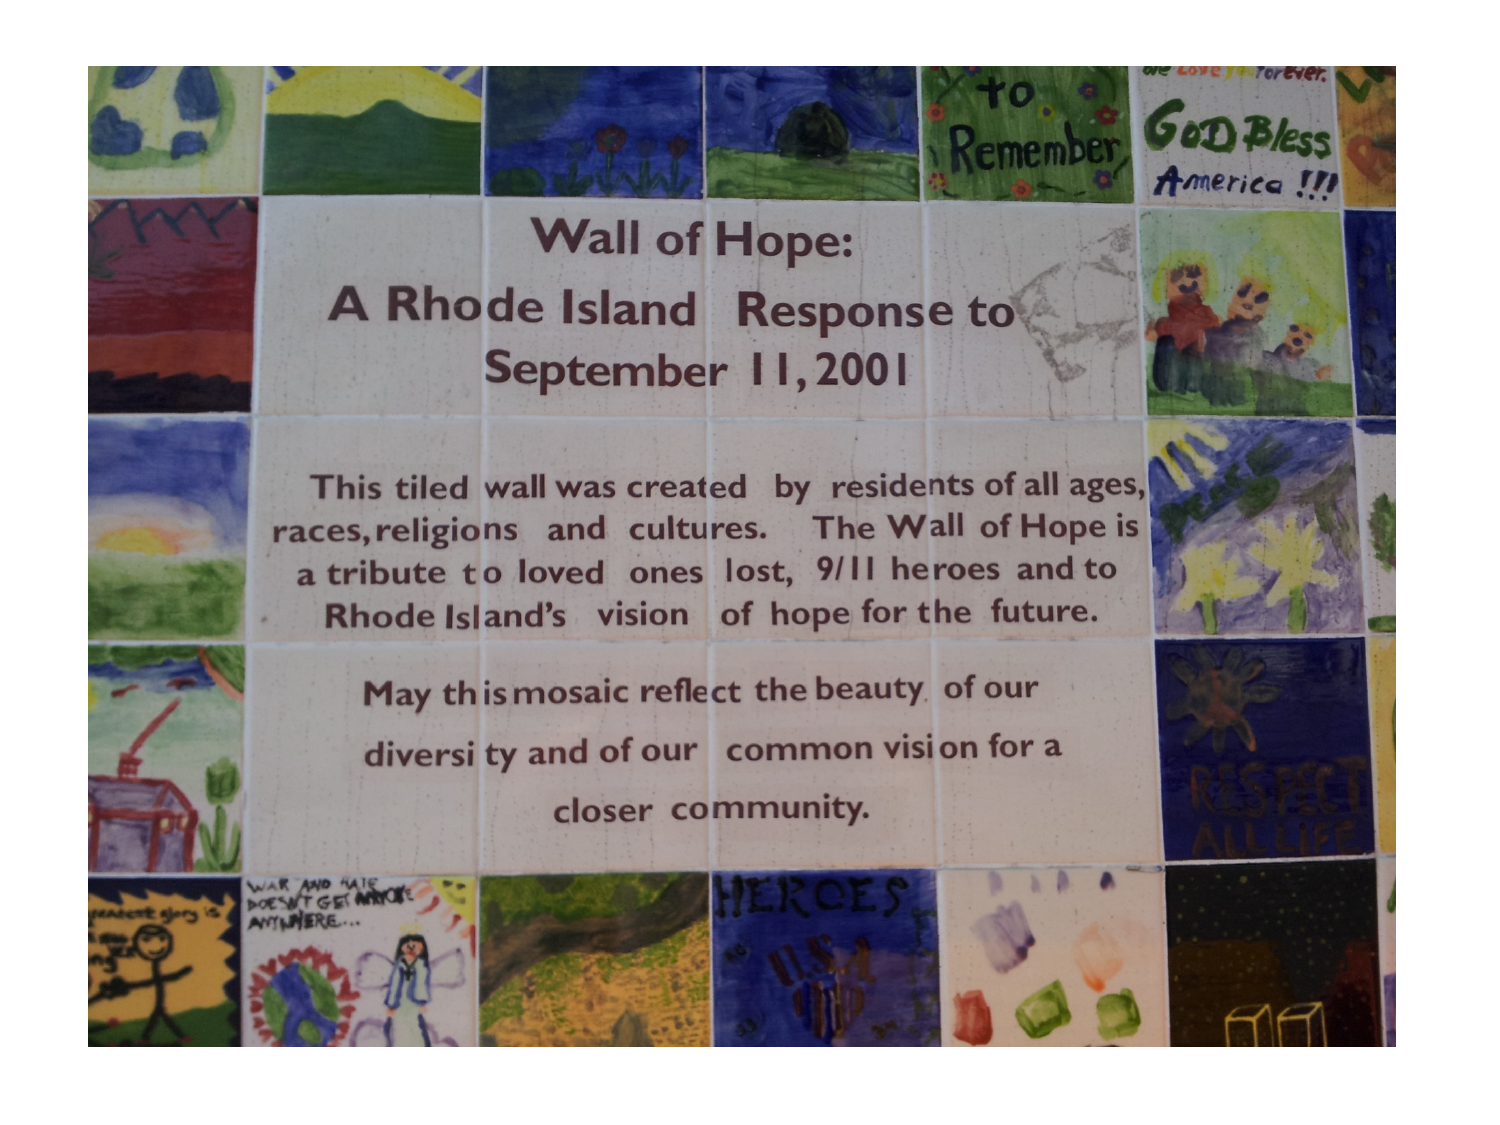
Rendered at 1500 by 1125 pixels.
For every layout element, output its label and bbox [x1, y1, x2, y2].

list [88, 66, 1396, 1047]
